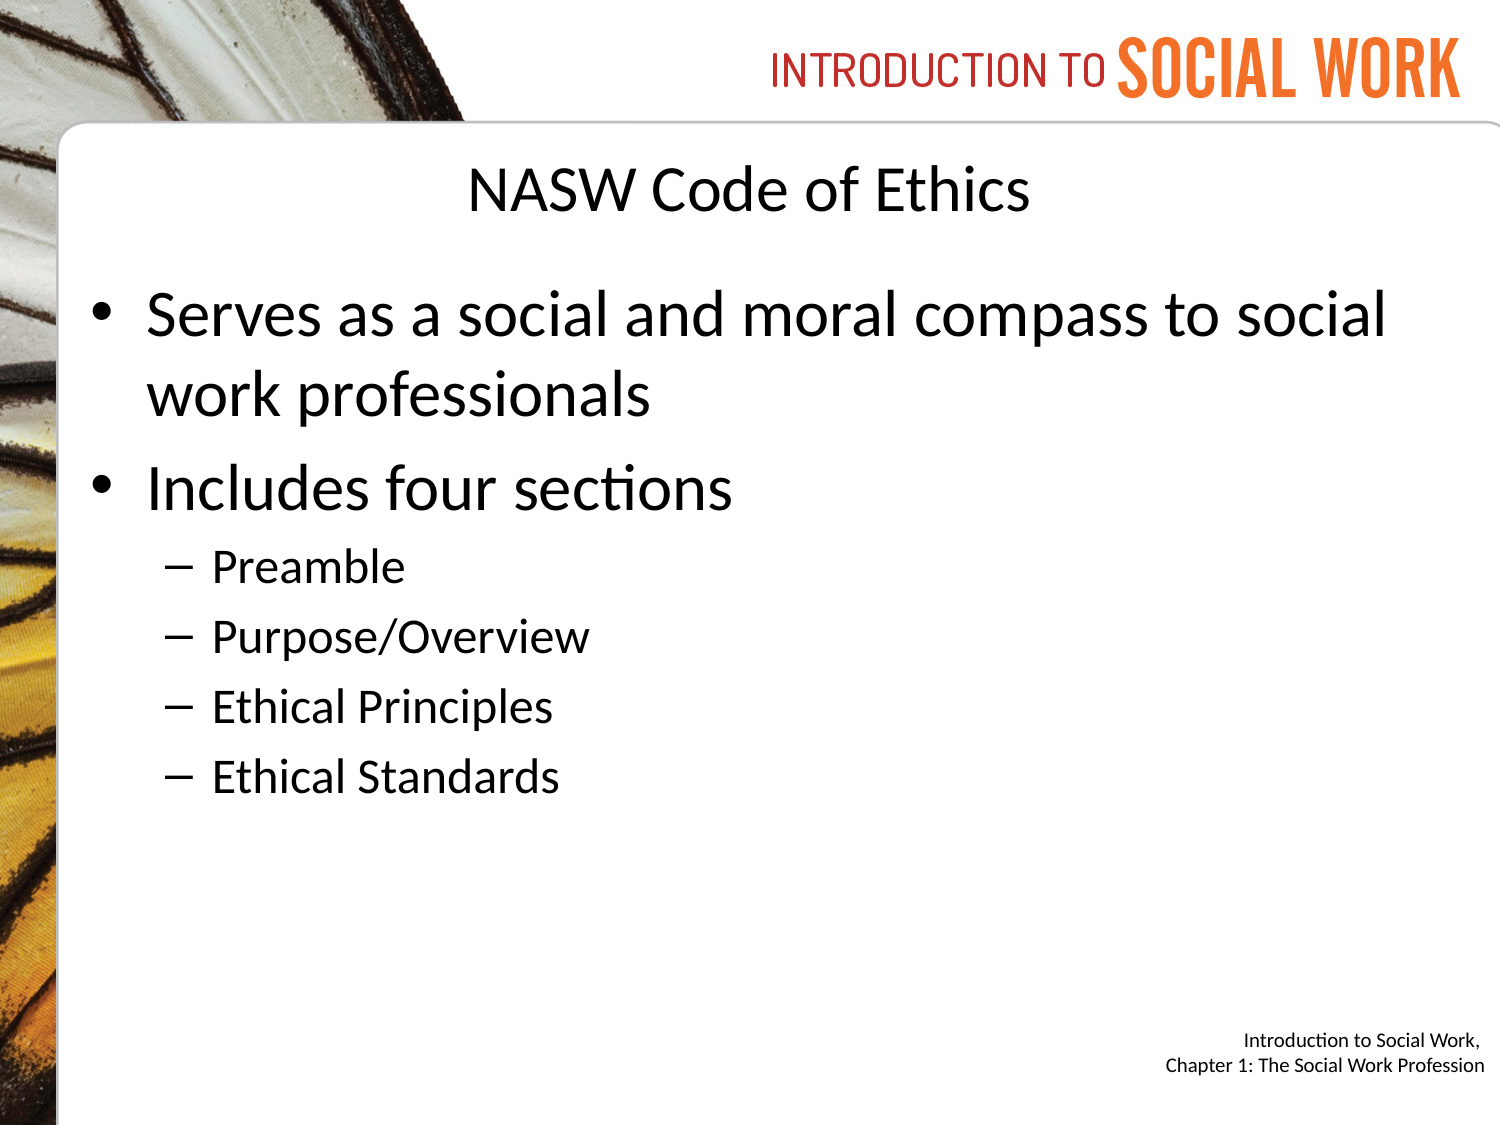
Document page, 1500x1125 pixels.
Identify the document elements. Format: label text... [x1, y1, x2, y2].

text_box Introduction to Social Work, Chapter 1: The Social Work Profession [749, 1018, 1500, 1084]
title NASW Code of Ethics [75, 137, 1425, 233]
list Serves as a social and moral compass to social work professionals Includes four sections Preamble Purpose/Overview Ethical Principles Ethical Standards [75, 262, 1425, 1005]
picture [0, 0, 1500, 1125]
